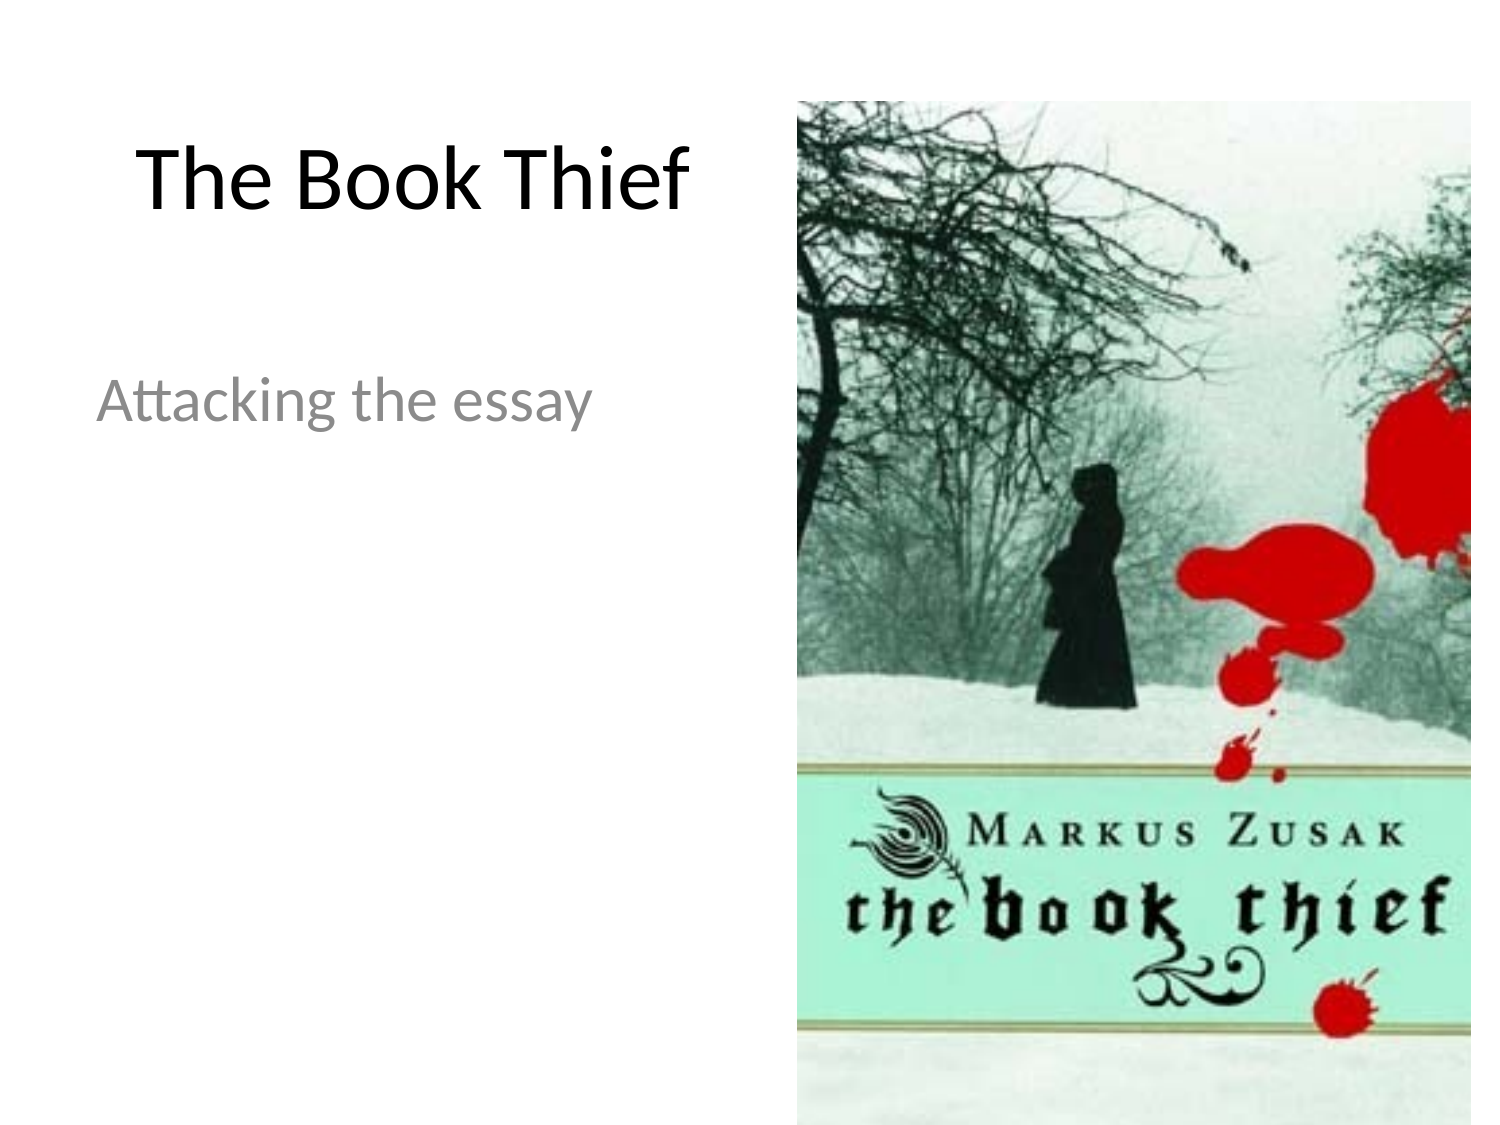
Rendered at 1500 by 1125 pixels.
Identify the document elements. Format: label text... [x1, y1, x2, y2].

picture [796, 101, 1471, 1125]
title The Book Thief [112, 66, 715, 279]
subtitle Attacking the essay [76, 349, 614, 516]
